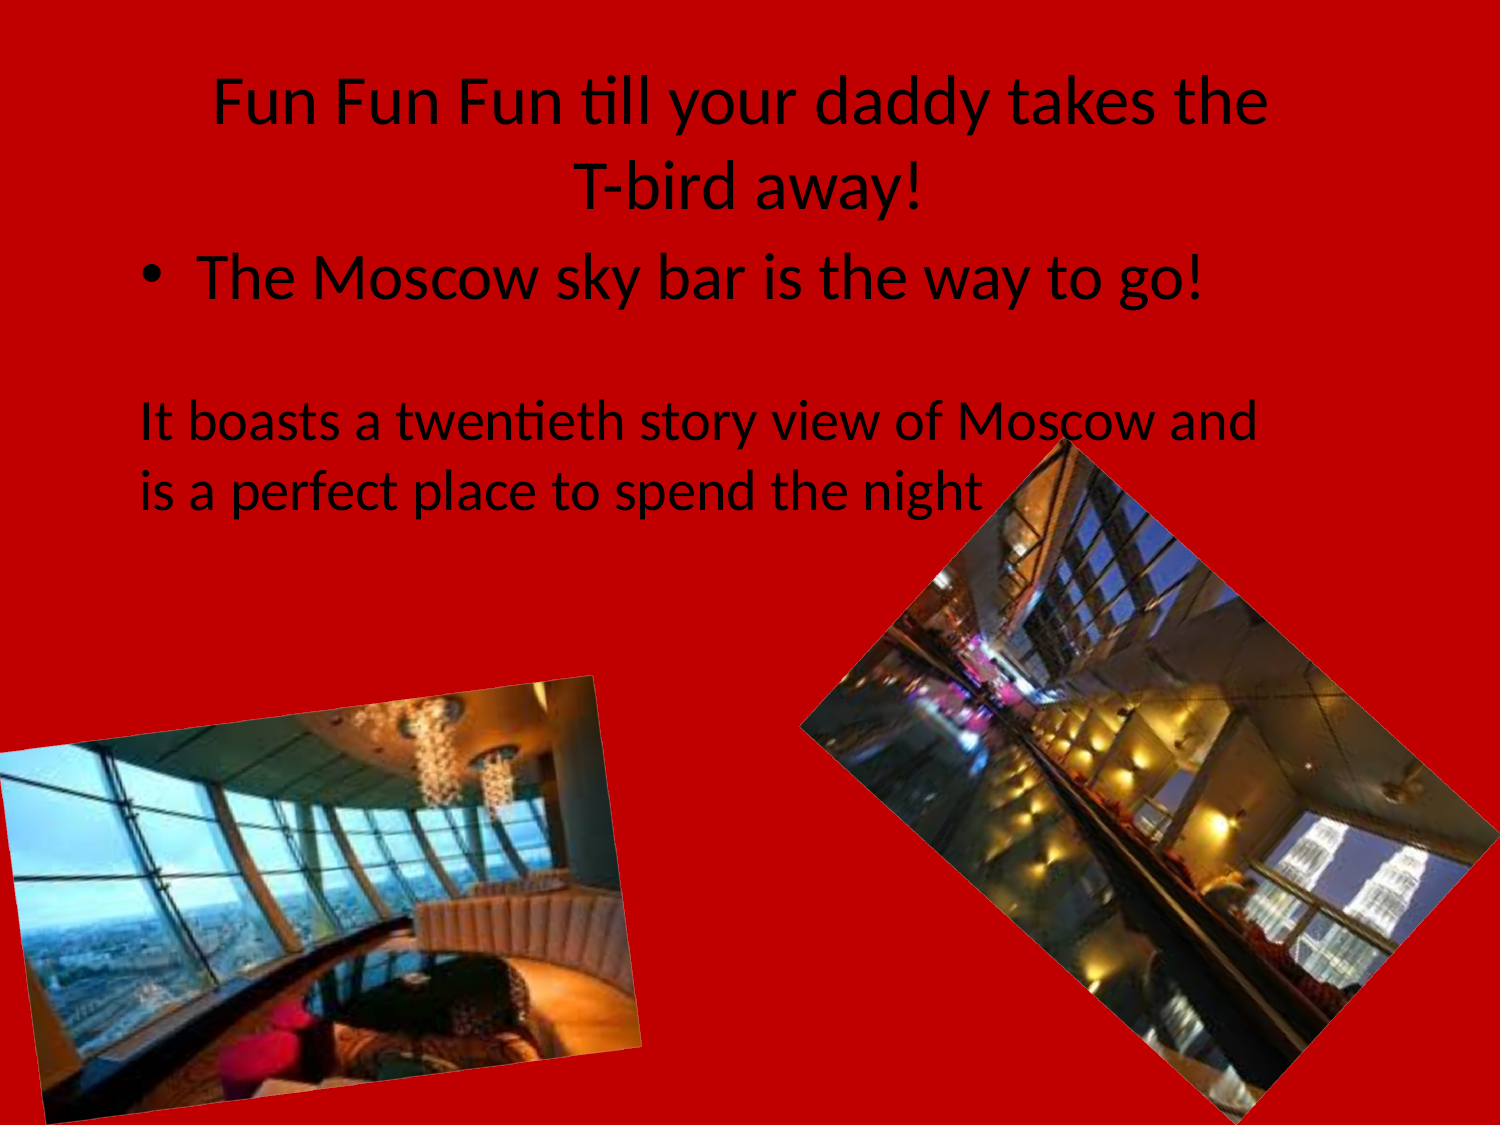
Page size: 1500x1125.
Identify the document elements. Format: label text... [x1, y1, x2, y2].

title Fun Fun Fun till your daddy takes the T-bird away! [75, 45, 1425, 233]
picture [0, 676, 641, 1124]
picture [801, 530, 1500, 1124]
list The Moscow sky bar is the way to go! [125, 224, 1475, 375]
text_box It boasts a twentieth story view of Moscow and is a perfect place to spend the night [125, 374, 1300, 530]
